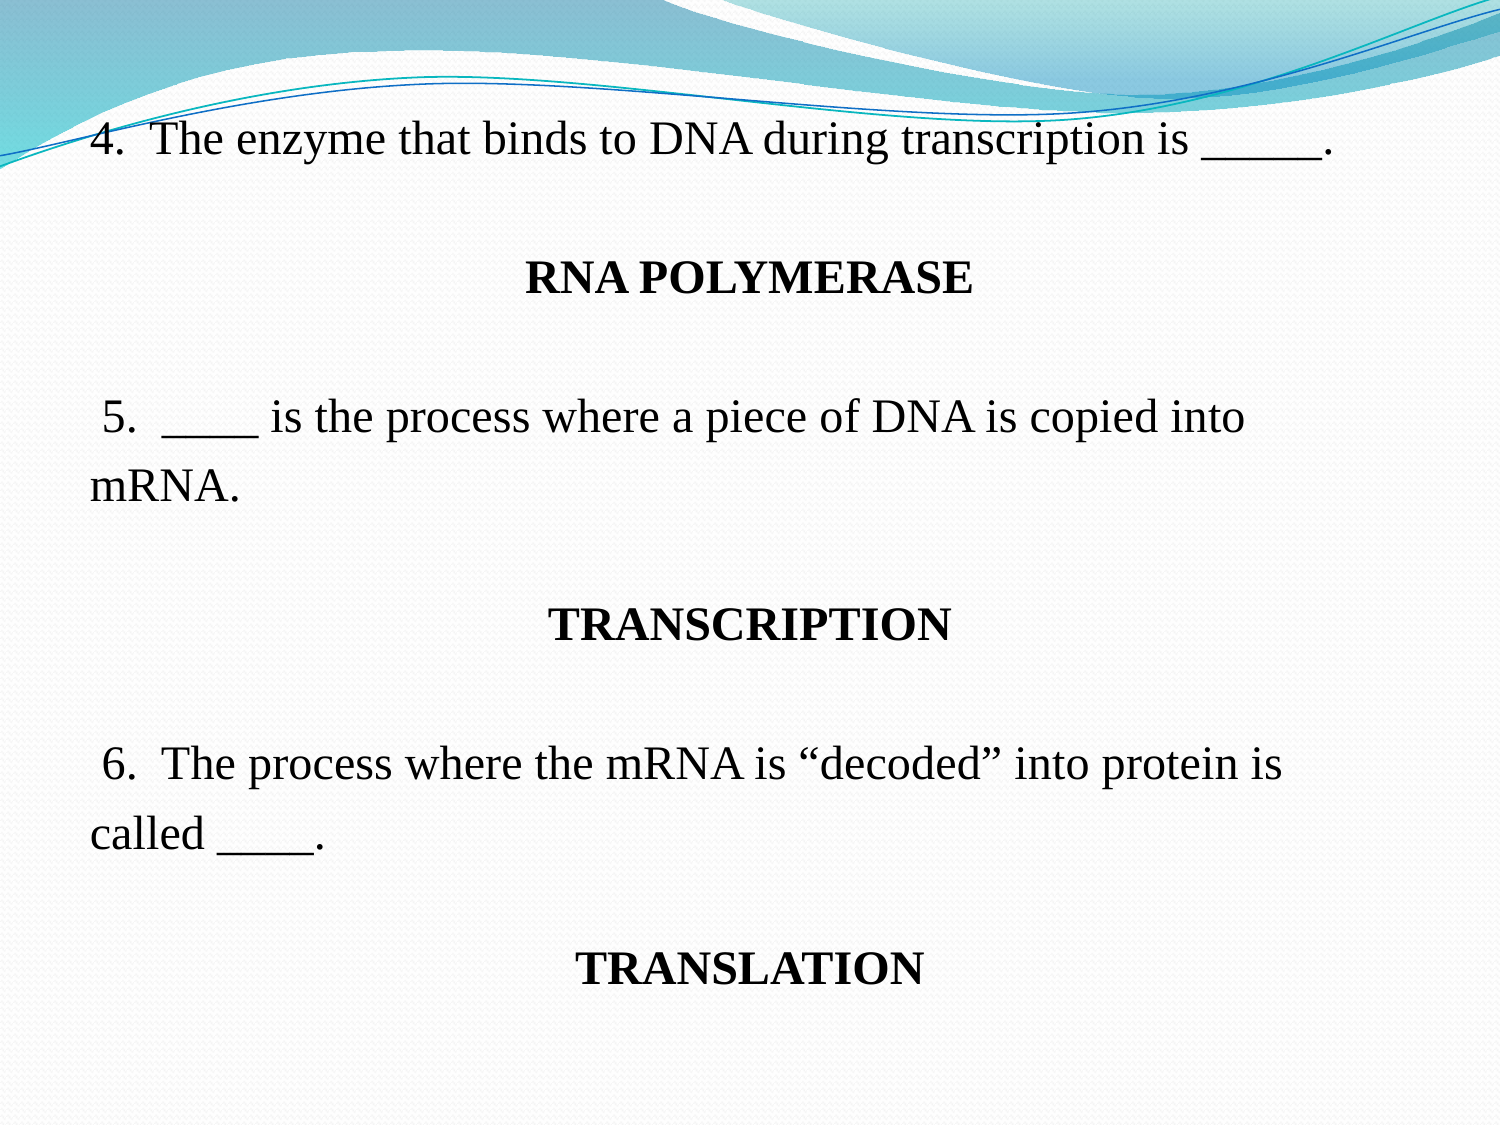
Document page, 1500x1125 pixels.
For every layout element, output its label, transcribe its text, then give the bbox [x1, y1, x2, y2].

list 4. The enzyme that binds to DNA during transcription is _____. RNA POLYMERASE 5. ____ is the process where a piece of DNA is copied into mRNA. TRANSCRIPTION 6. The process where the mRNA is “decoded” into protein is called ____. TRANSLATION [75, 87, 1425, 1005]
